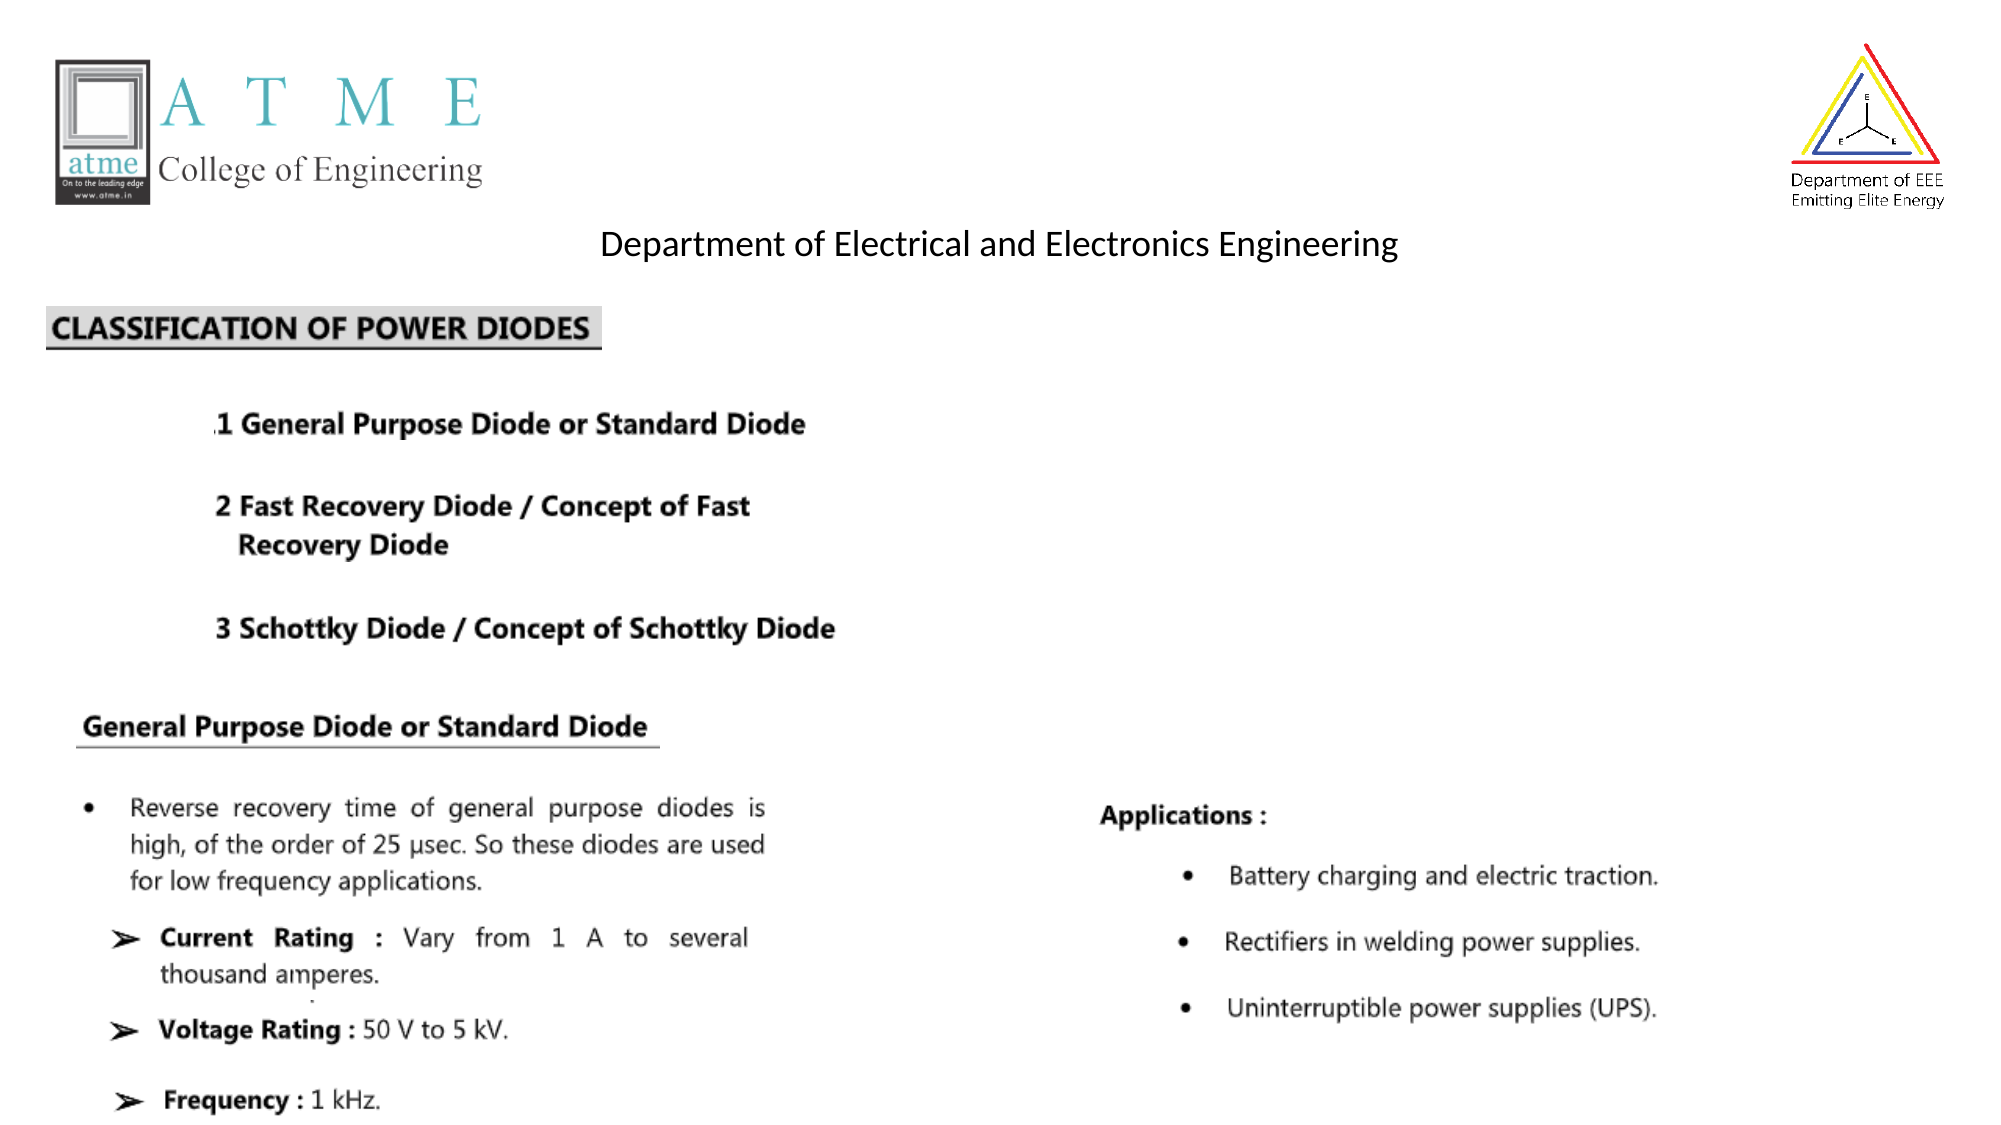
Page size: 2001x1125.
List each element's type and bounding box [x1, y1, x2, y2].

picture [1176, 986, 1680, 1030]
picture [76, 709, 660, 755]
picture [100, 916, 765, 1058]
picture [46, 306, 602, 358]
picture [1172, 857, 1685, 904]
picture [1172, 927, 1652, 962]
picture [99, 1074, 447, 1125]
picture [214, 610, 844, 647]
picture [213, 406, 815, 440]
picture [76, 790, 771, 904]
picture [1783, 37, 1948, 212]
picture [1096, 790, 1284, 841]
picture [214, 488, 765, 562]
picture [49, 51, 488, 212]
